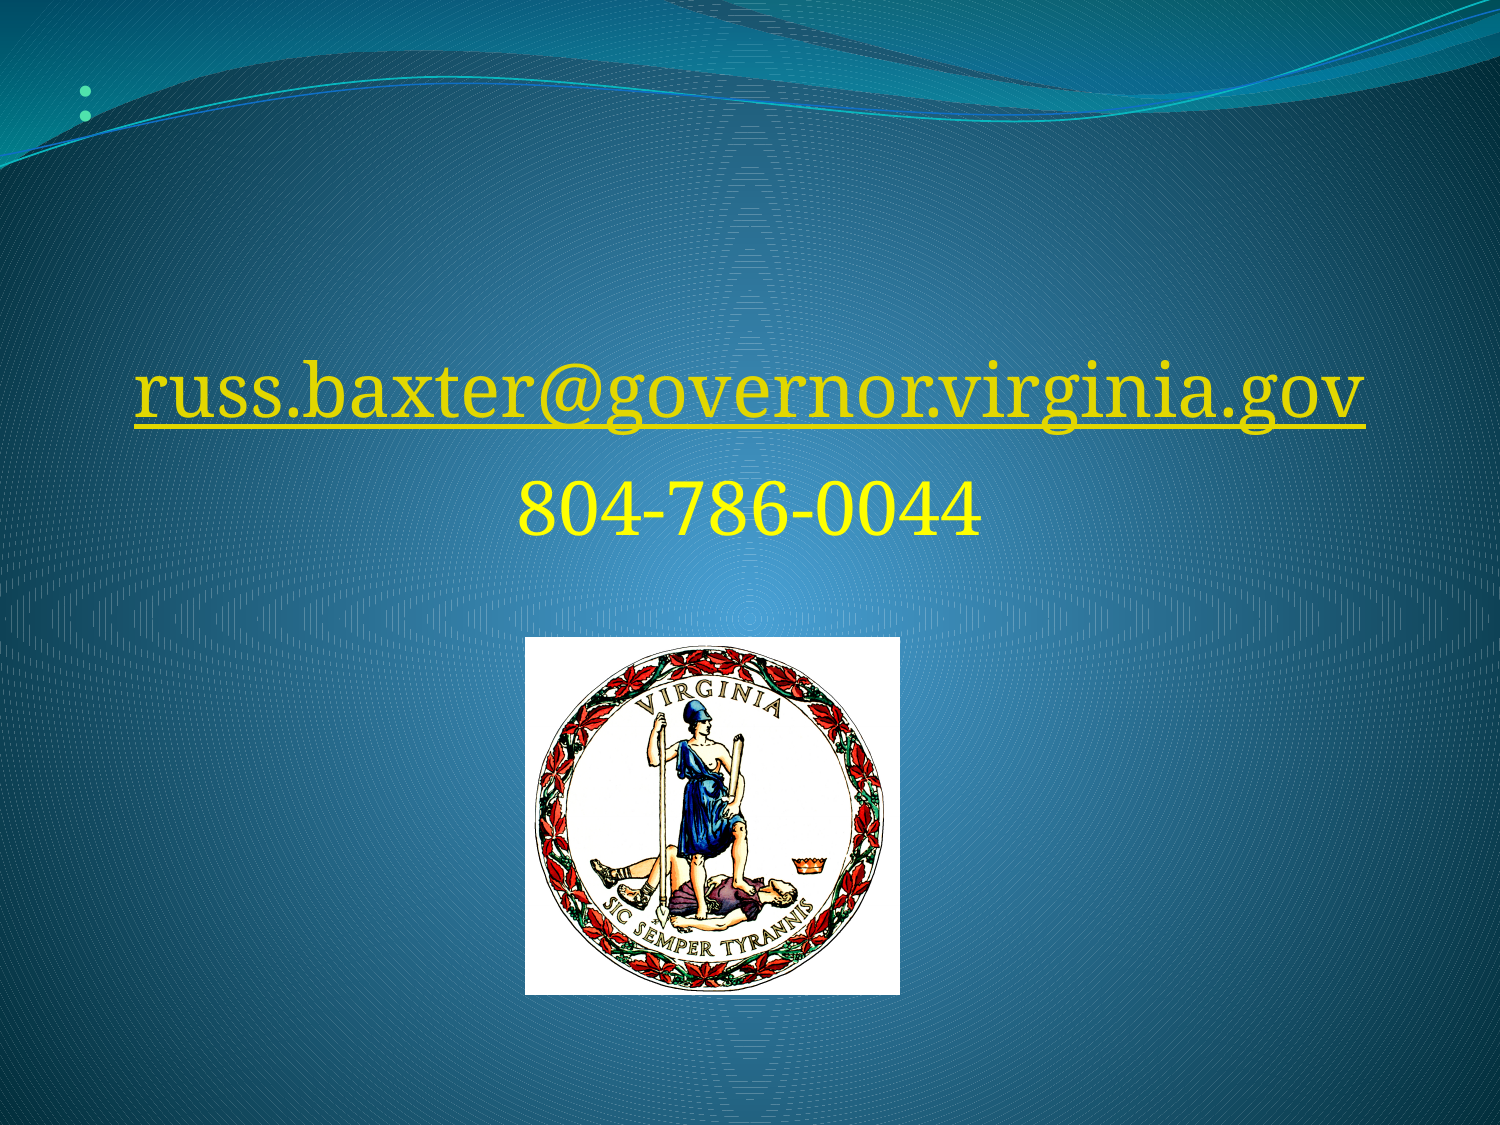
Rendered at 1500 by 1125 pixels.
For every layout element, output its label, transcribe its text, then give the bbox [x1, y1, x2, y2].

picture [524, 637, 901, 995]
list russ.baxter@governor.virginia.gov 804-786-0044 [0, 137, 1500, 1125]
title : [75, 0, 1350, 136]
